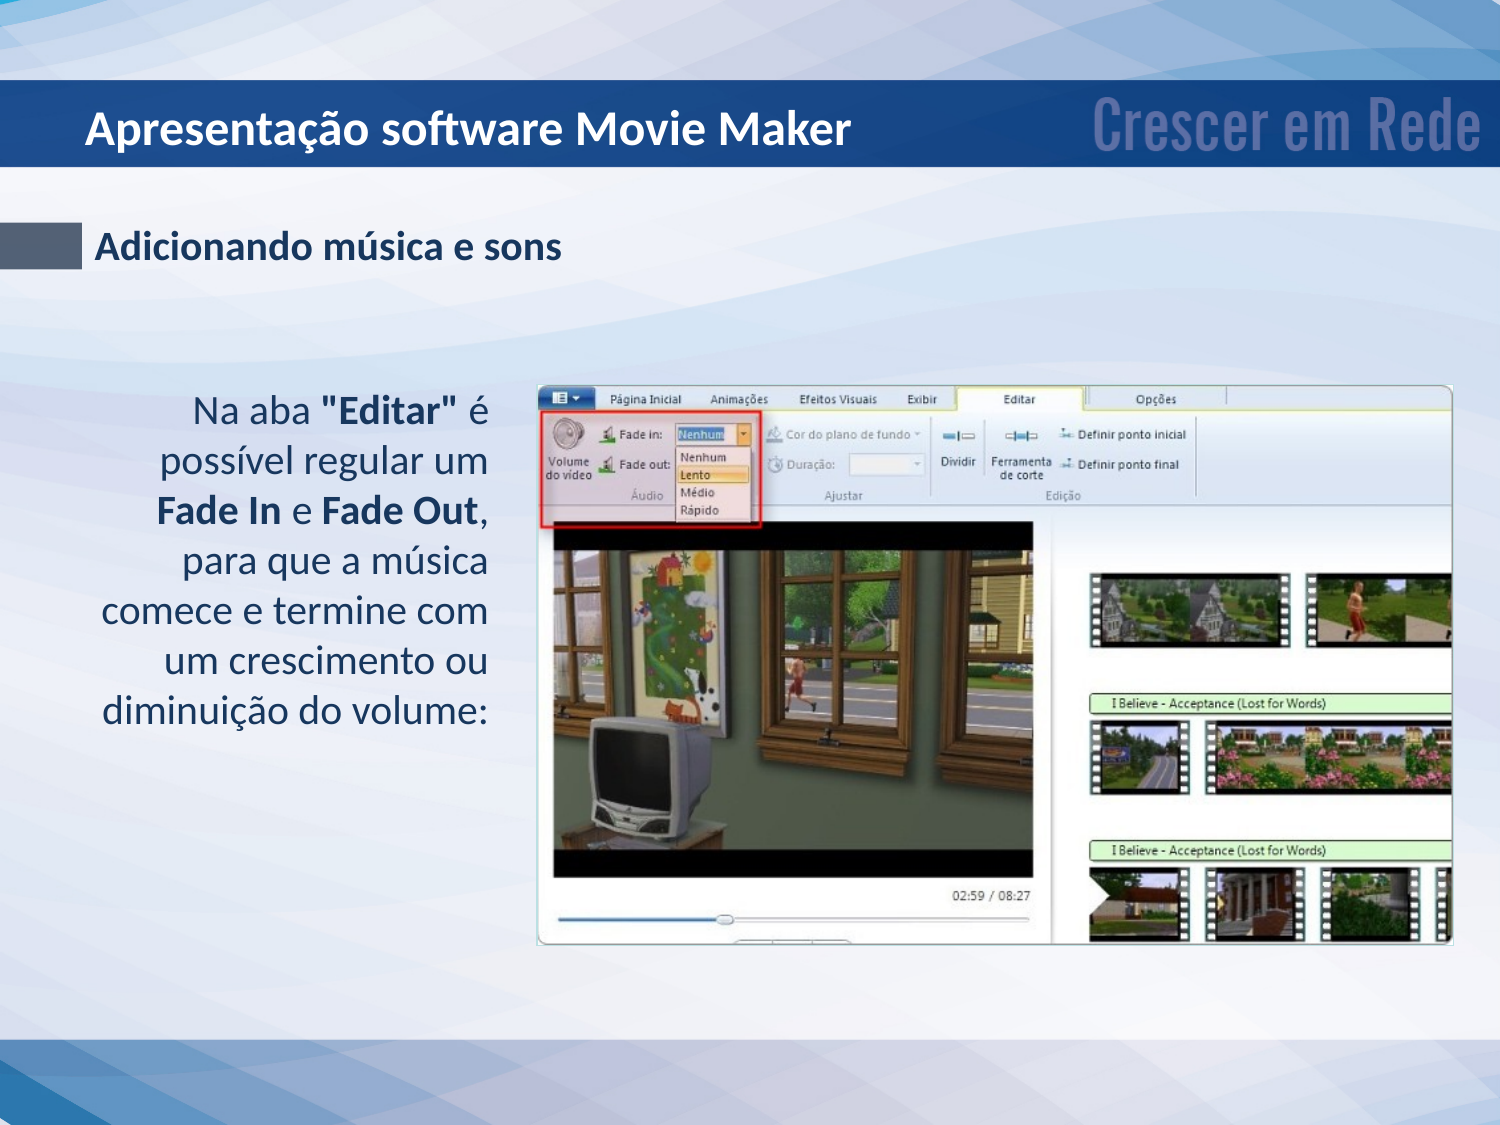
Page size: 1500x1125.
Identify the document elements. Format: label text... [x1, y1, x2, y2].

text_box Na aba "Editar" é possível regular um Fade In e Fade Out, para que a música comece e termine com um crescimento ou diminuição do volume: [58, 375, 504, 940]
text_box Apresentação software Movie Maker [70, 88, 1430, 223]
text_box Adicionando música e sons [70, 210, 1172, 276]
picture [0, 0, 1500, 1125]
text_box [0, 220, 70, 272]
